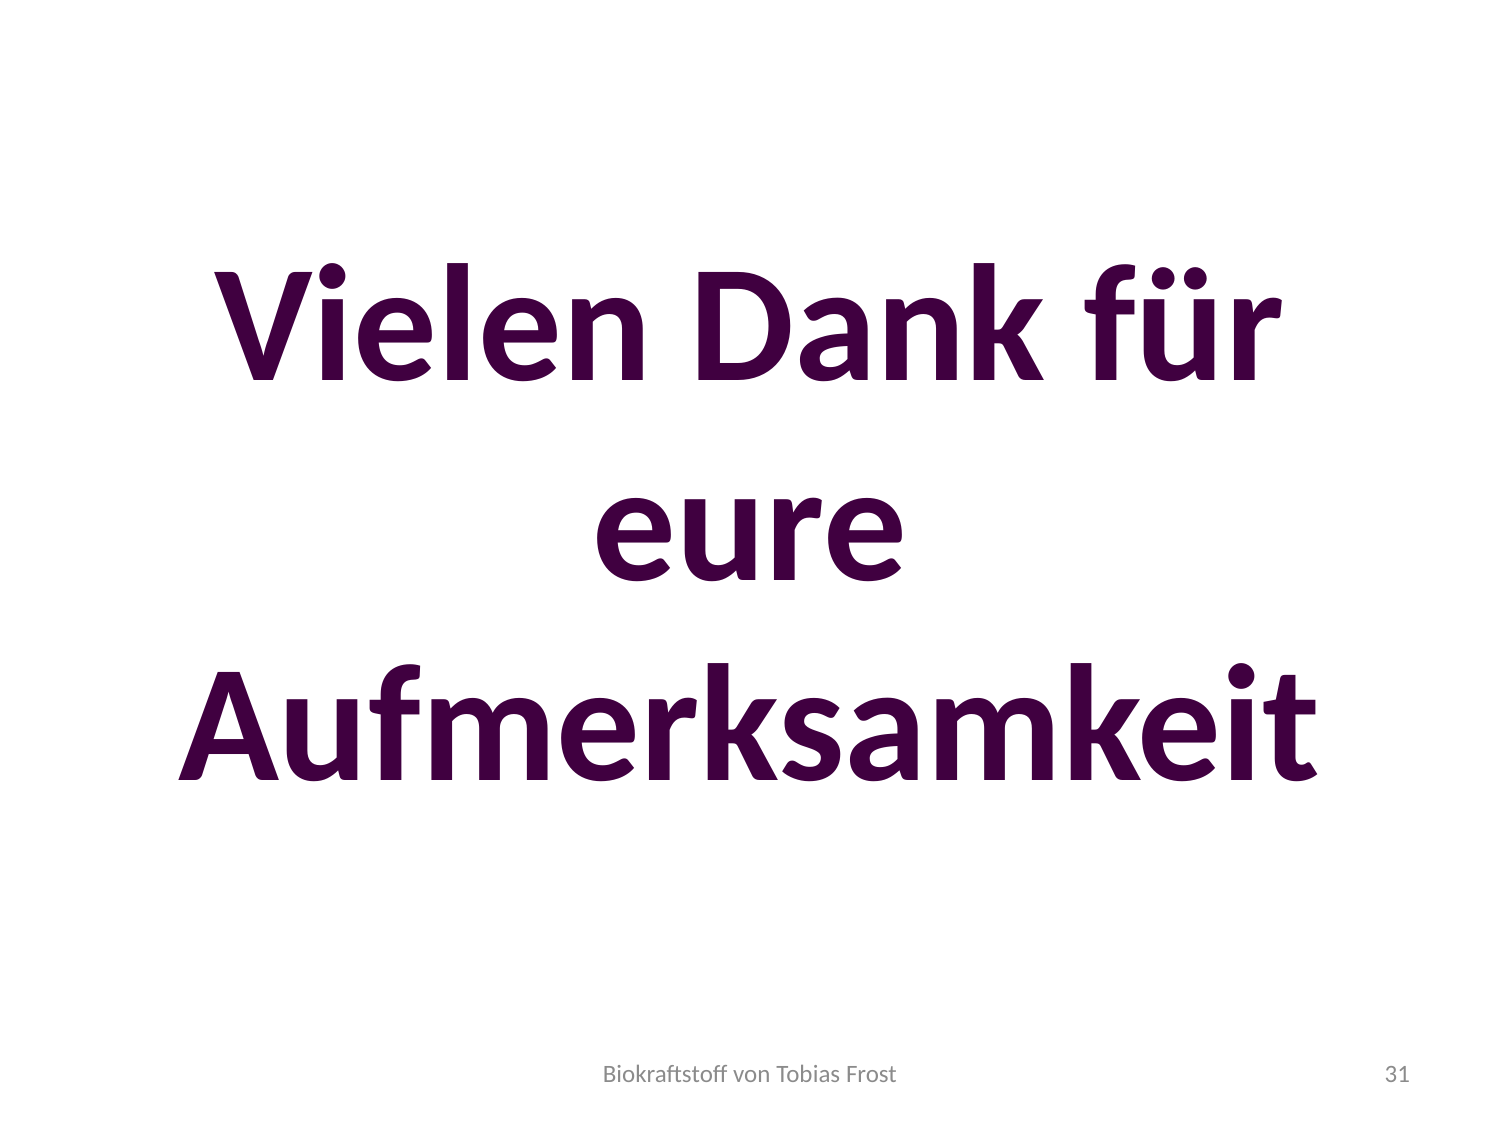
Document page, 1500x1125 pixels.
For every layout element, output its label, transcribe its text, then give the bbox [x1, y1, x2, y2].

footer Biokraftstoff von Tobias Frost [512, 1042, 988, 1103]
slide_number 31 [1074, 1042, 1425, 1103]
text_box Vielen Dank für eure Aufmerksamkeit [51, 204, 1449, 823]
